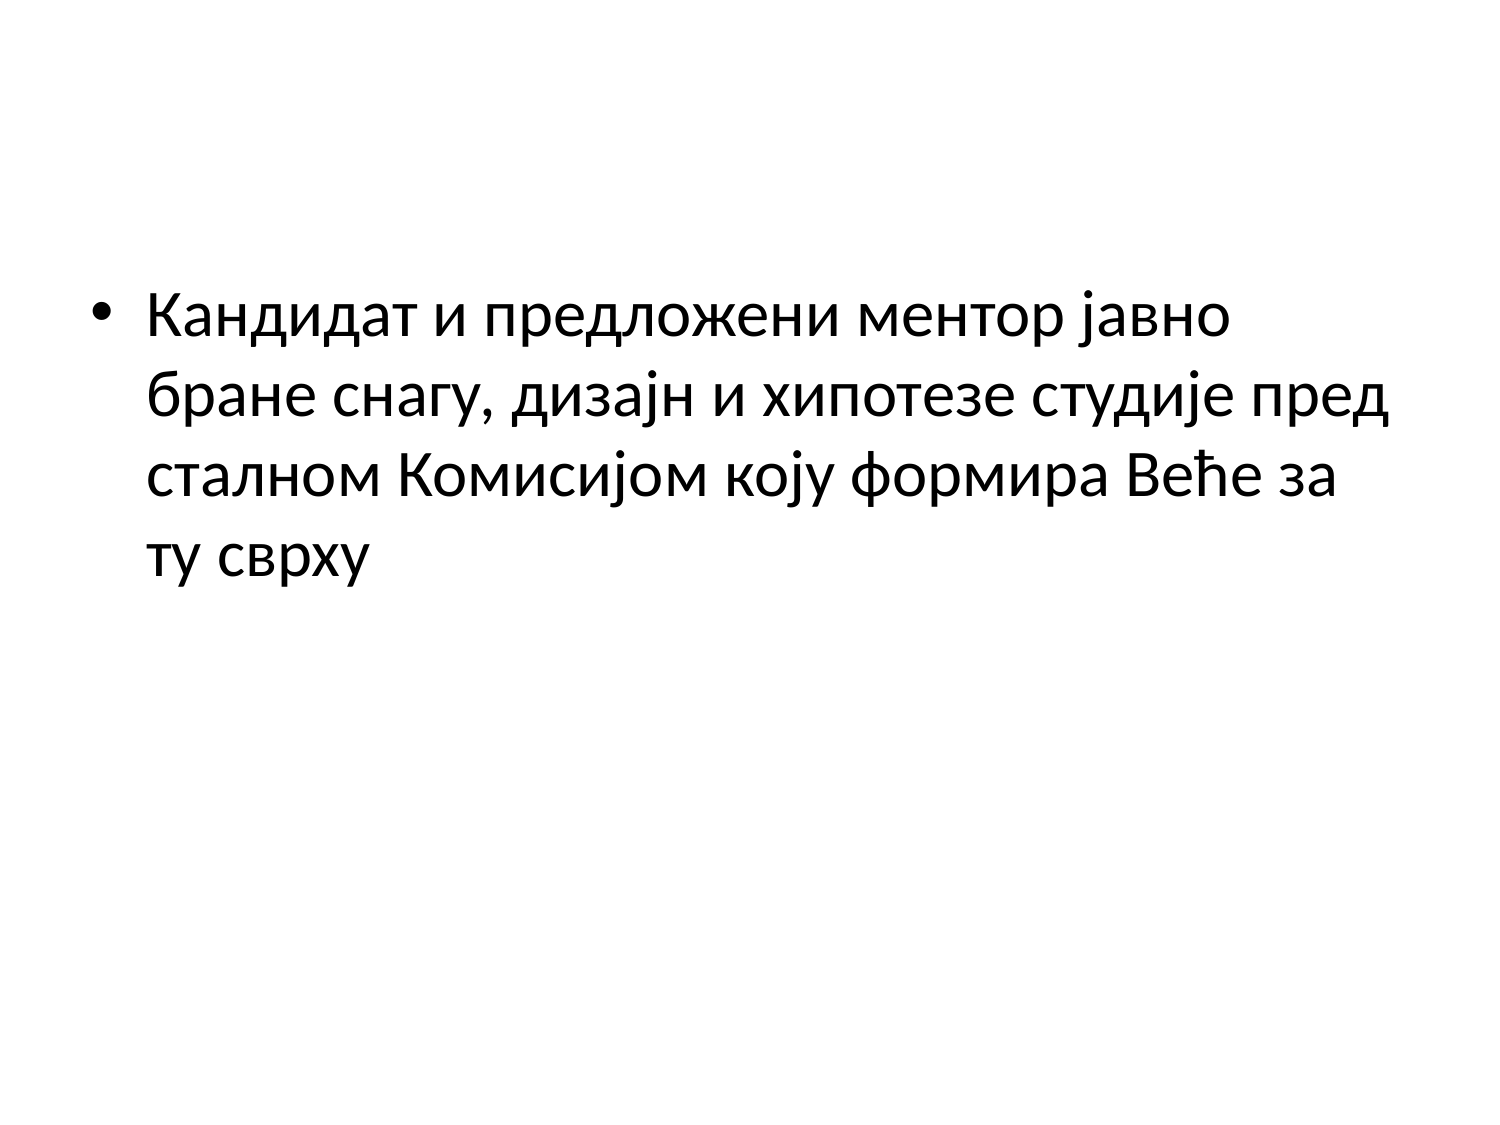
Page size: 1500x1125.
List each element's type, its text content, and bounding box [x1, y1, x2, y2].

list Кандидат и предложени ментор јавно бране снагу, дизајн и хипотезе студије пред сталном Комисијом коју формира Веће за ту сврху [75, 262, 1425, 1005]
